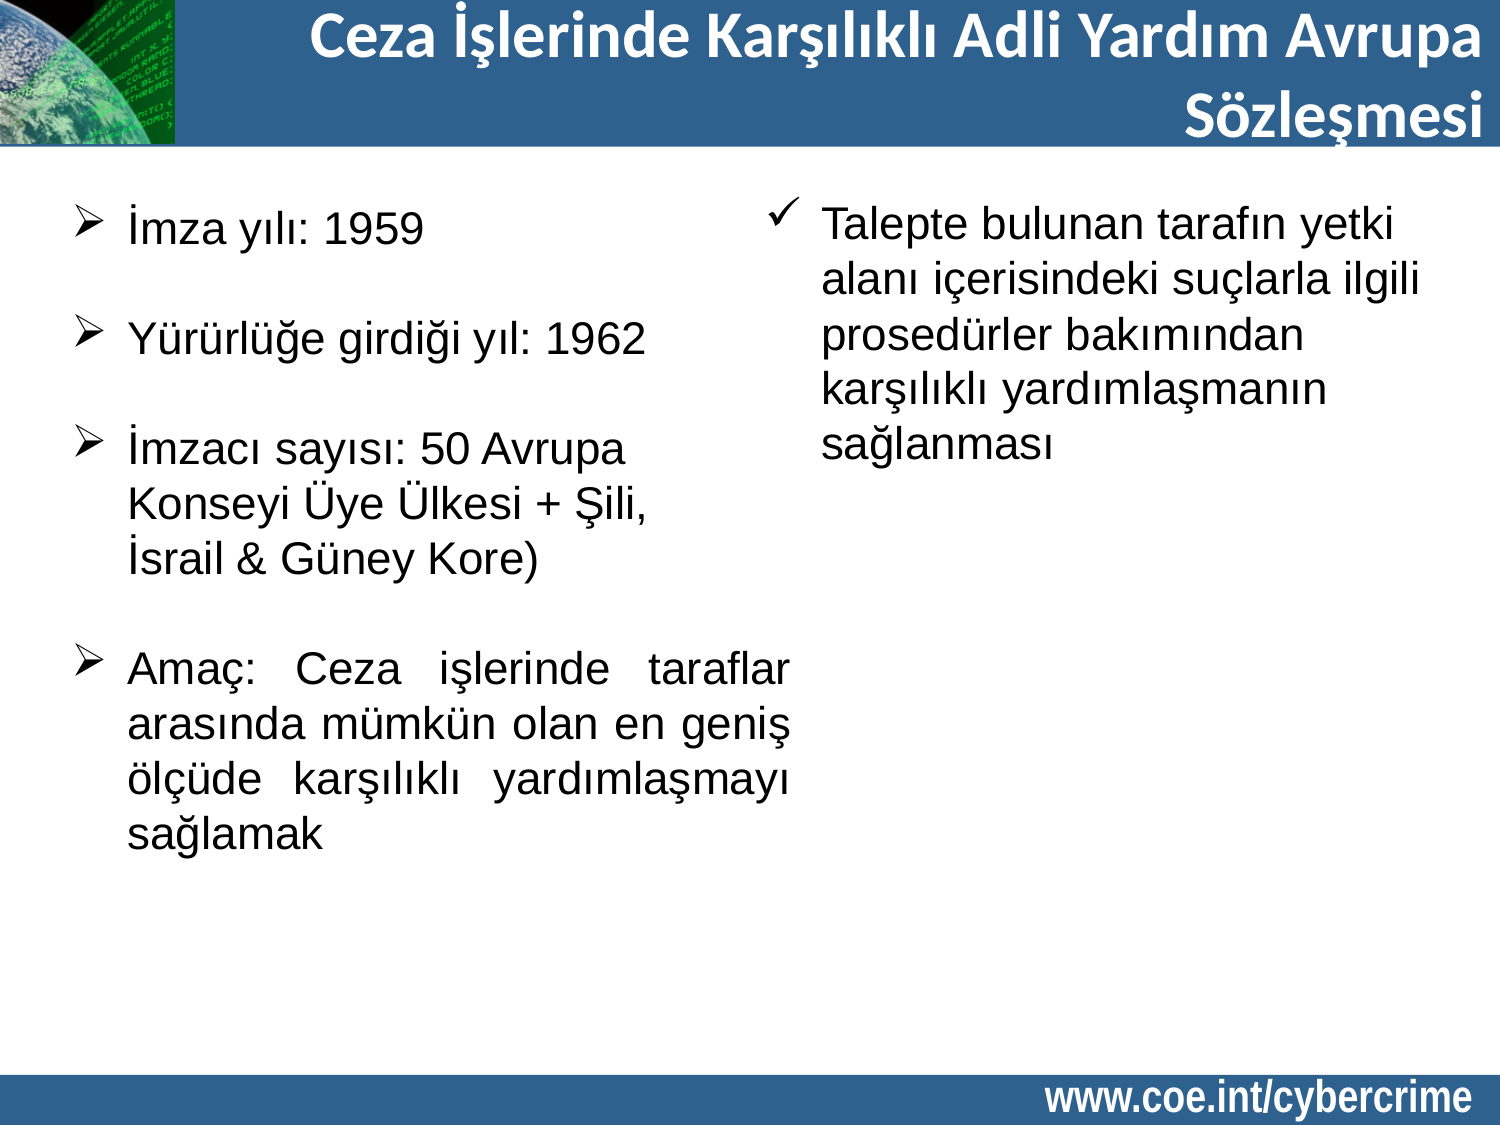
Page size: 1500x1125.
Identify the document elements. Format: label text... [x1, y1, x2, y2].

text_box [0, 1073, 1030, 1125]
text_box İmza yılı: 1959 Yürürlüğe girdiği yıl: 1962 İmzacı sayısı: 50 Avrupa Konseyi Üye Ülkesi + Şili, İsrail & Güney Kore) Amaç: Ceza işlerinde taraflar arasında mümkün olan en geniş ölçüde karşılıklı yardımlaşmayı sağlamak [56, 191, 807, 921]
text_box Talepte bulunan tarafın yetki alanı içerisindeki suçlarla ilgili prosedürler bakımından karşılıklı yardımlaşmanın sağlanması [749, 186, 1500, 477]
text_box www.coe.int/cybercrime [1030, 1059, 1500, 1125]
text_box Ceza İşlerinde Karşılıklı Adli Yardım Avrupa Sözleşmesi [177, 0, 1500, 149]
picture [0, 0, 175, 144]
